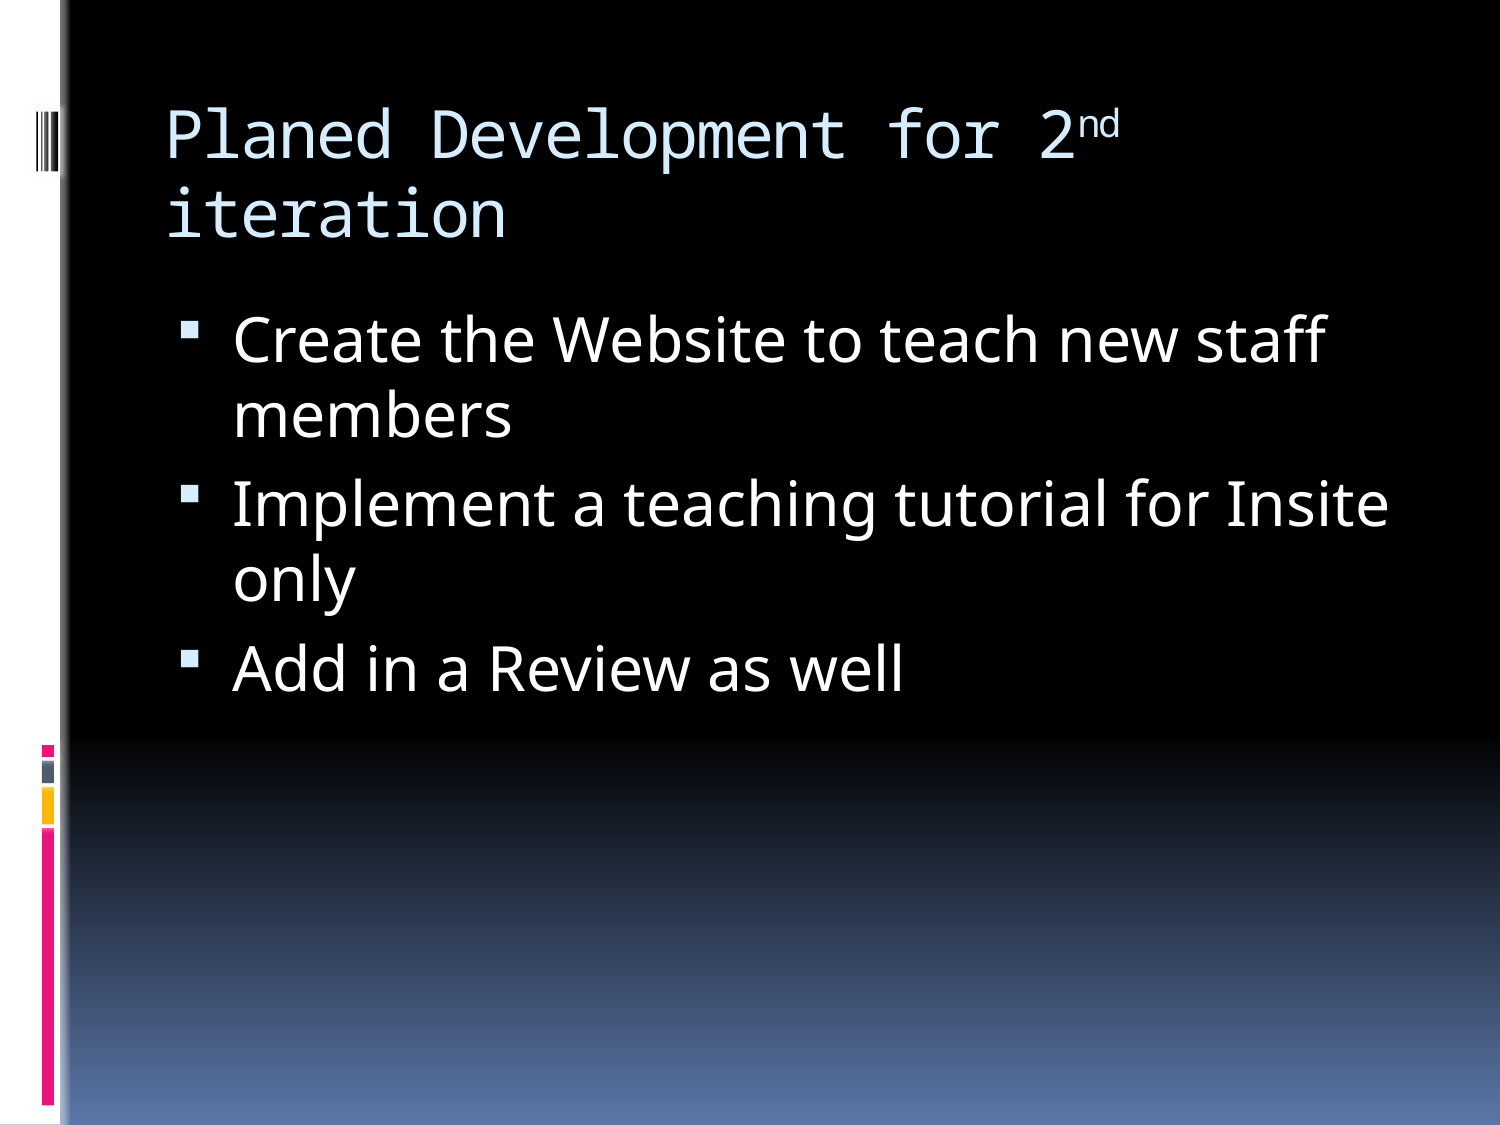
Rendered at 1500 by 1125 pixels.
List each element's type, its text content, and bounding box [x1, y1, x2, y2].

title Planed Development for 2nd iteration [150, 83, 1425, 234]
list Create the Website to teach new staff members Implement a teaching tutorial for Insite only Add in a Review as well [150, 292, 1425, 1043]
